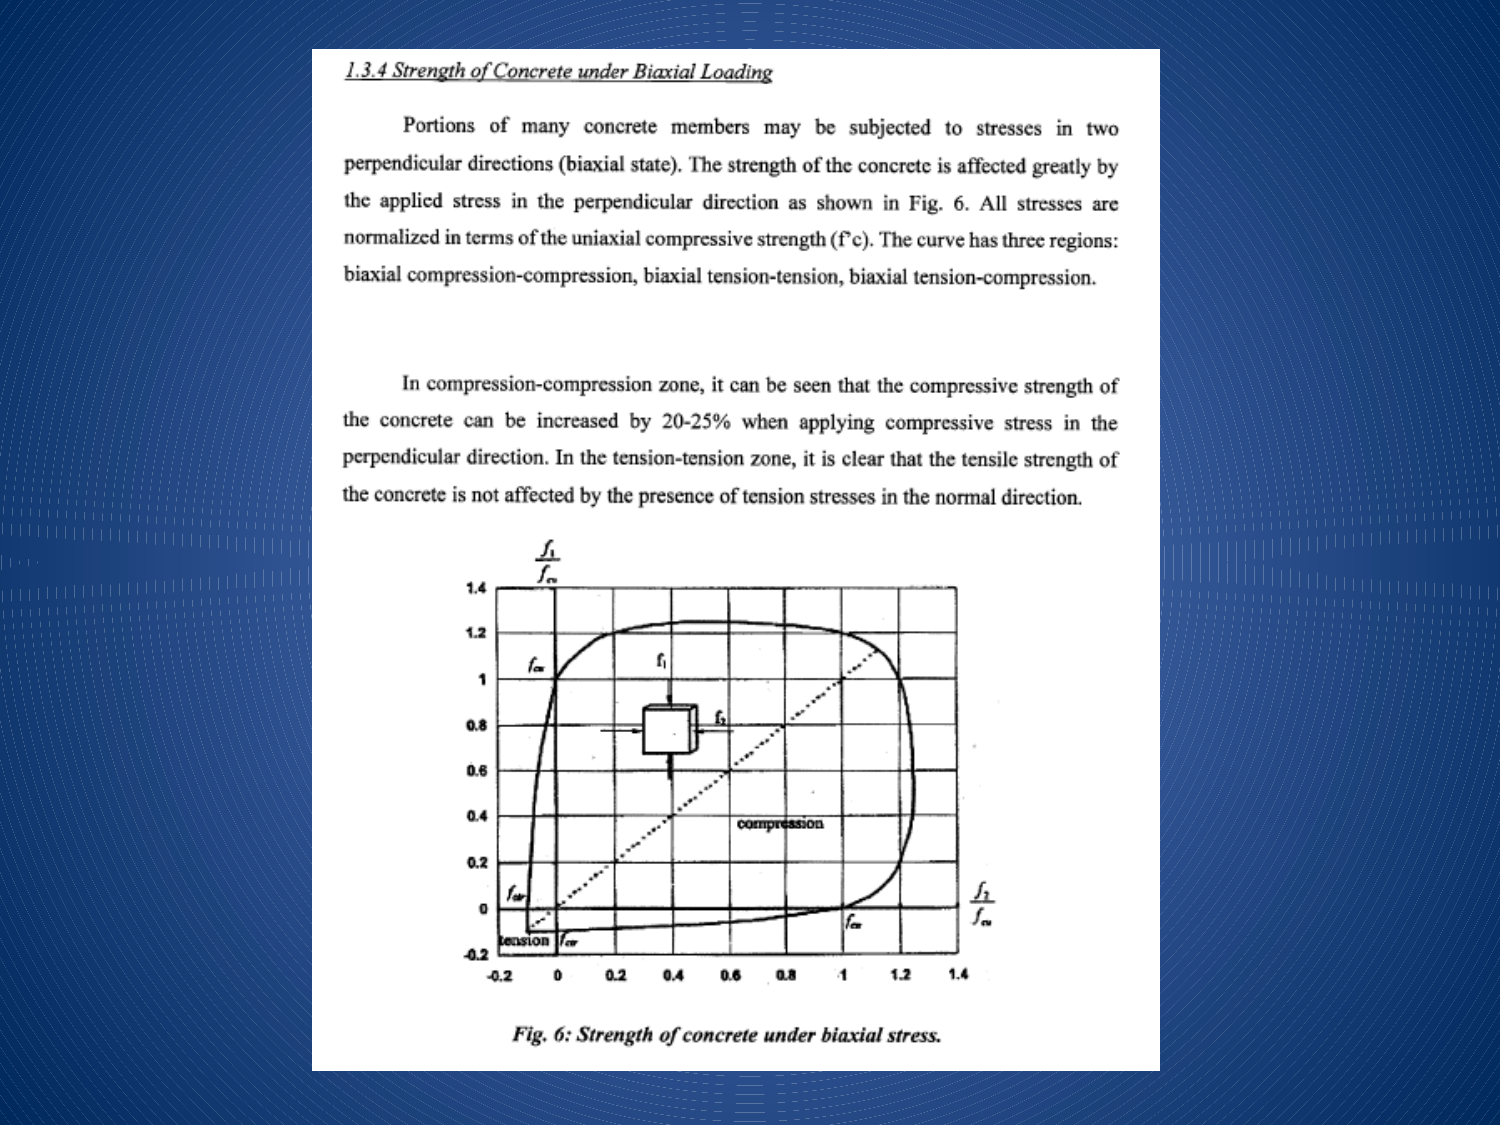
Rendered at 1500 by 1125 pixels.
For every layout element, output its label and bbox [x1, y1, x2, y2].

picture [312, 49, 1160, 1071]
